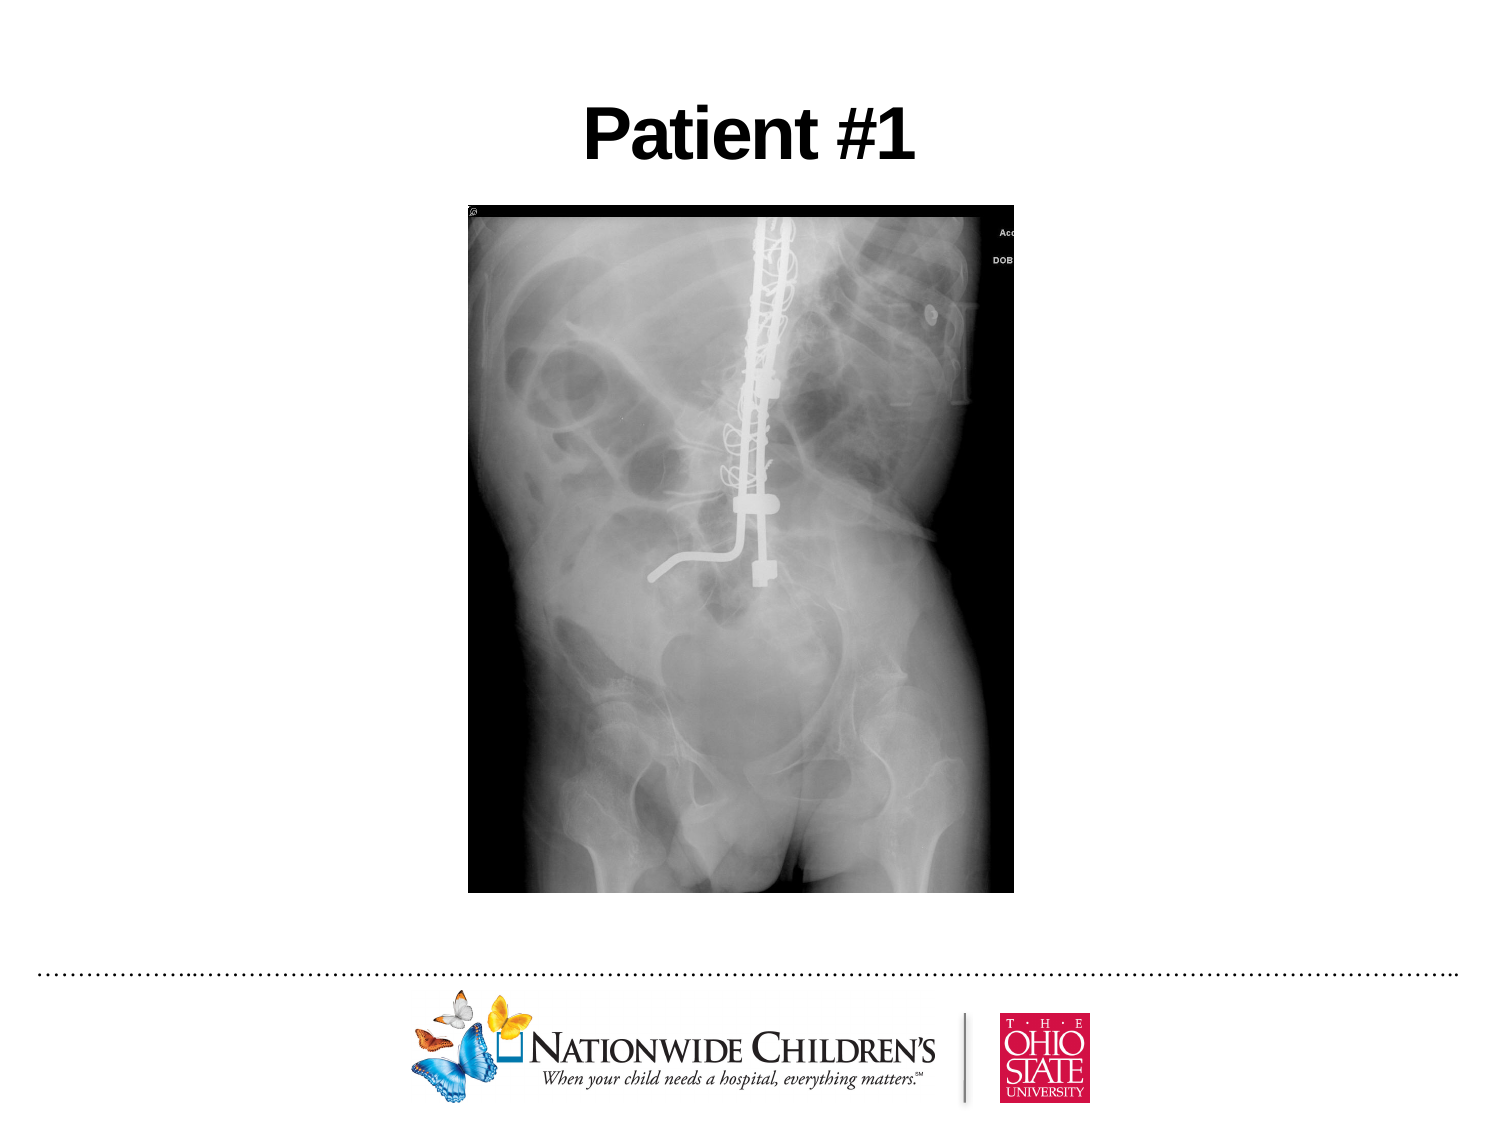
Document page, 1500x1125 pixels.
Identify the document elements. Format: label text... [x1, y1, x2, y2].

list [467, 205, 1015, 893]
picture [411, 990, 935, 1103]
title Patient #1 [75, 17, 1425, 206]
picture [1000, 1013, 1090, 1103]
